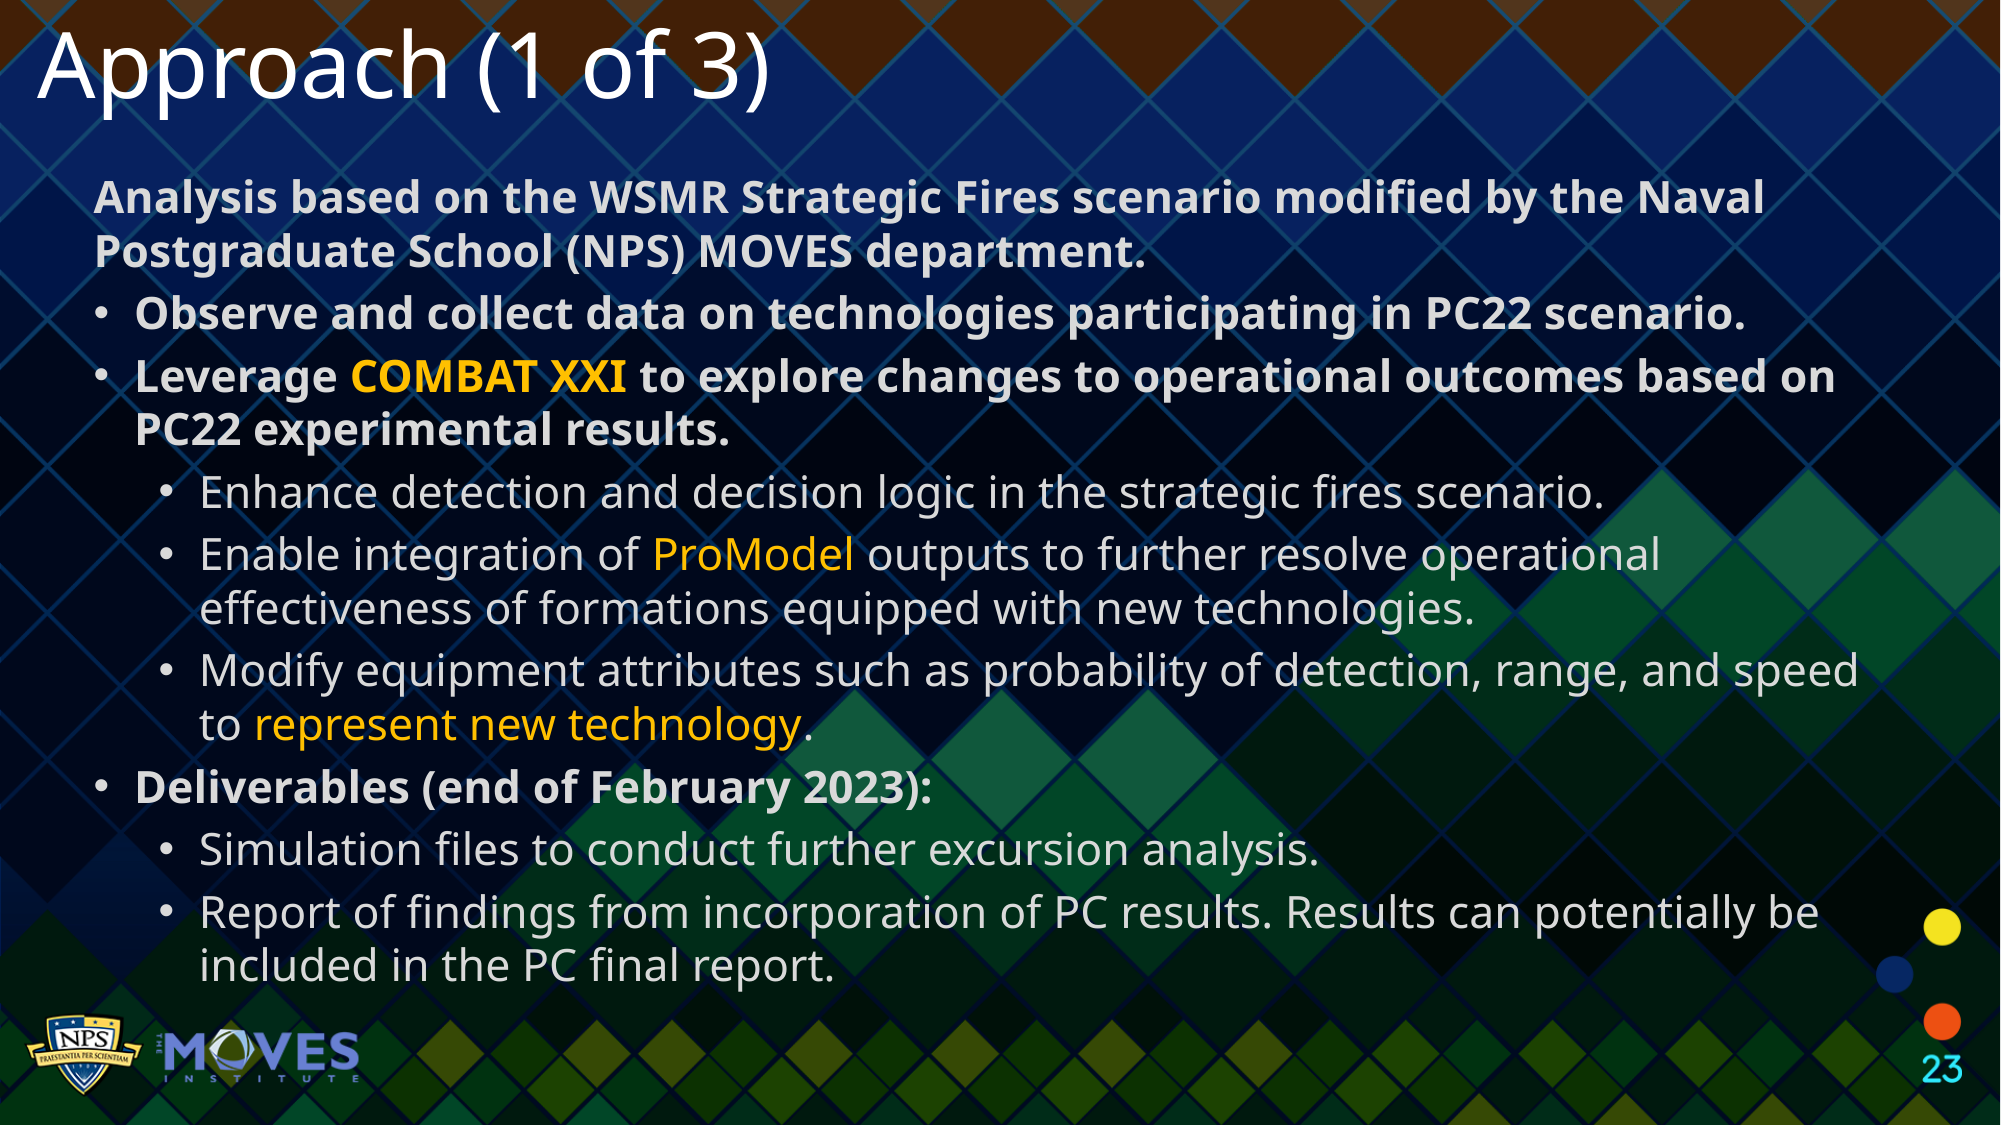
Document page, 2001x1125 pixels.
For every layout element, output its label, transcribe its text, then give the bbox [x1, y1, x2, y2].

text_box Analysis based on the WSMR Strategic Fires scenario modified by the Naval Postgraduate School (NPS) MOVES department. Observe and collect data on technologies participating in PC22 scenario. Leverage COMBAT XXI to explore changes to operational outcomes based on PC22 experimental results. Enhance detection and decision logic in the strategic fires scenario. Enable integration of ProModel outputs to further resolve operational effectiveness of formations equipped with new technologies. Modify equipment attributes such as probability of detection, range, and speed to represent new technology. Deliverables (end of February 2023): Simulation files to conduct further excursion analysis. Report of findings from incorporation of PC results. Results can potentially be included in the PC final report. [78, 161, 1922, 1021]
text_box Approach (1 of 3) [22, 0, 1977, 125]
picture [0, 0, 2001, 1125]
